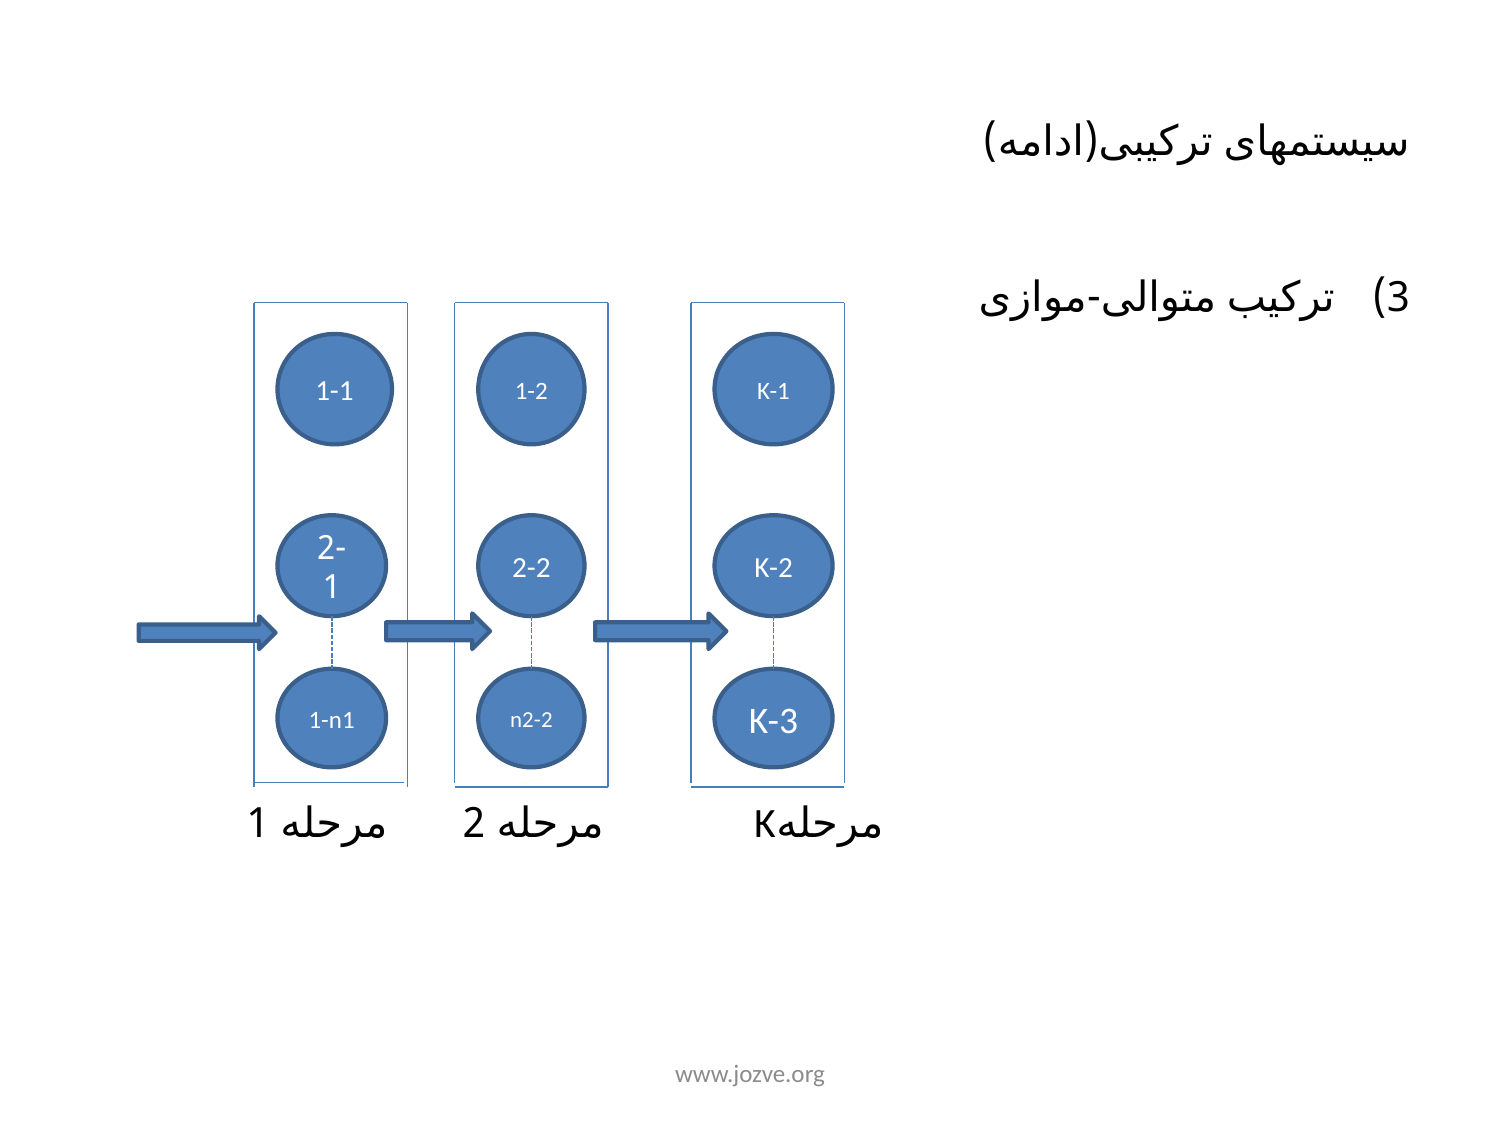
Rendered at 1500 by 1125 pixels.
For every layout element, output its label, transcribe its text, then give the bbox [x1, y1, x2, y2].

text_box K-2 [712, 513, 835, 619]
text_box 2-1 [275, 513, 389, 619]
text_box [412, 620, 450, 643]
text_box 1-n1 [275, 666, 389, 770]
text_box [136, 622, 249, 643]
text_box [613, 620, 686, 643]
text_box [695, 611, 729, 652]
title سیستمهای ترکیبی(ادامه) [75, 45, 1425, 233]
text_box [259, 614, 278, 651]
text_box 1-2 [476, 331, 587, 447]
text_box 2-2 [476, 513, 587, 619]
list ترکیب متوالی-موازی مرحلهK مرحله 2 مرحله 1 [75, 262, 1425, 1005]
text_box n2-2 [476, 666, 587, 770]
footer www.jozve.org [512, 1042, 988, 1103]
text_box [384, 620, 403, 643]
text_box [459, 611, 493, 652]
text_box [593, 620, 603, 643]
text_box 1-1 [275, 331, 395, 447]
text_box K-1 [712, 331, 835, 447]
text_box K-3 [712, 666, 835, 770]
